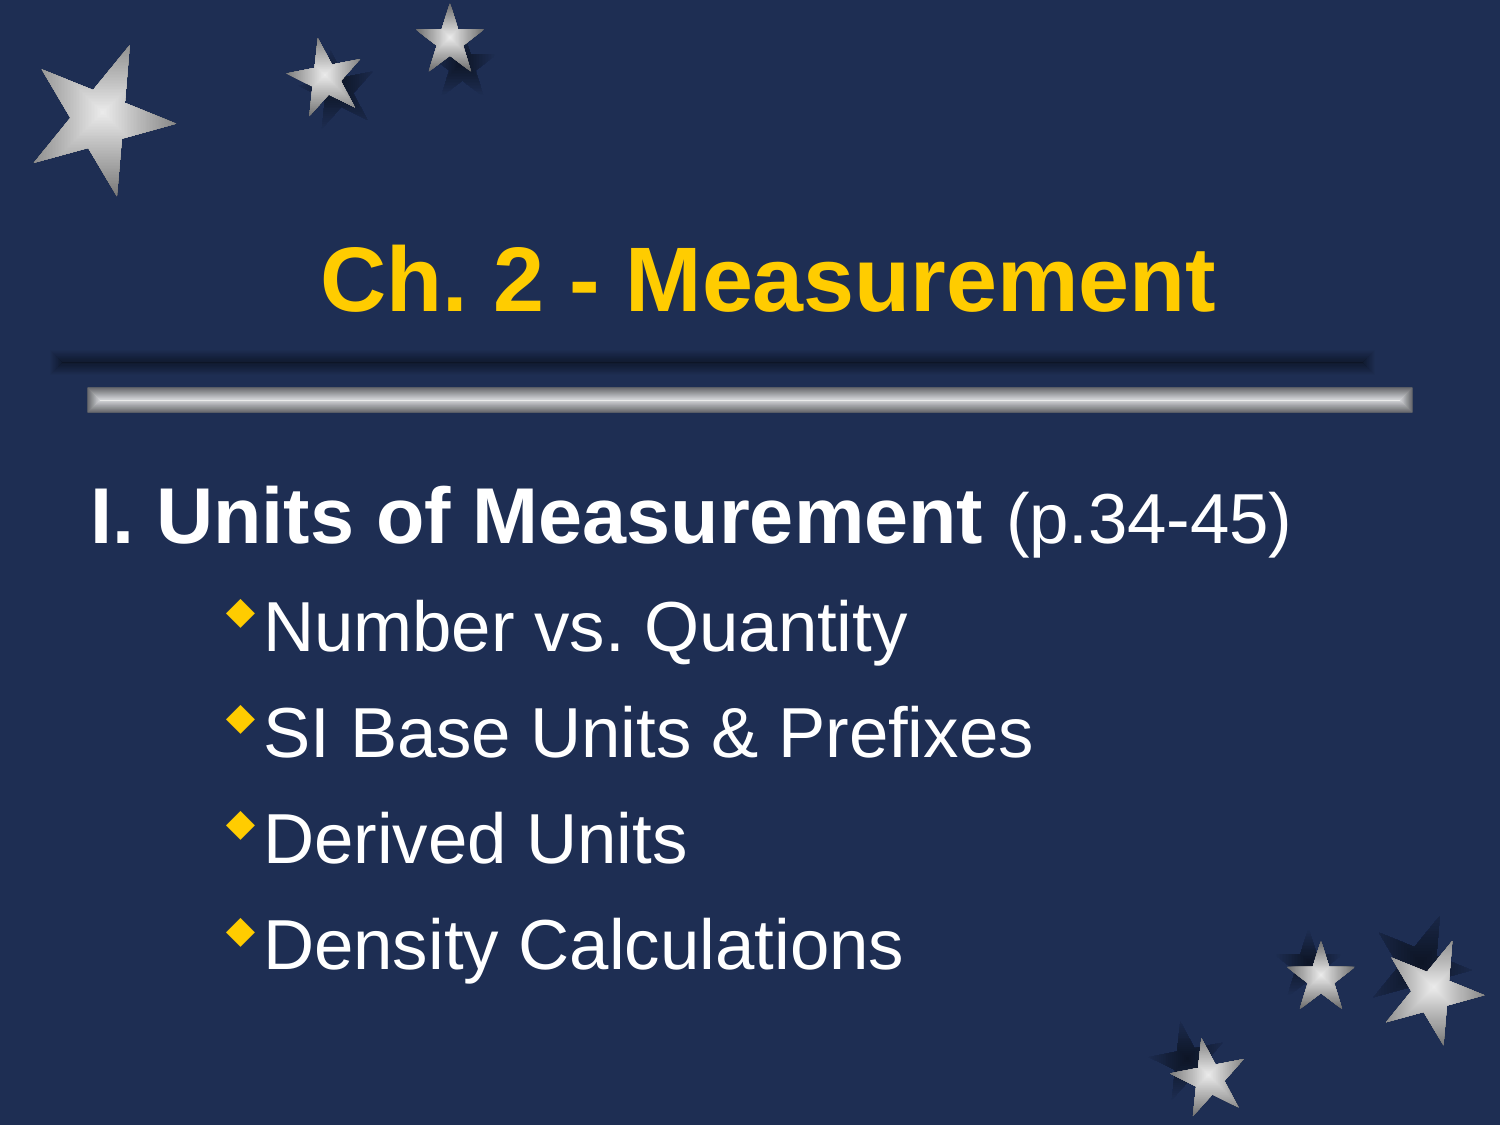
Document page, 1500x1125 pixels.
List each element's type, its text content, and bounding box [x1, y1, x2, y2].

title Ch. 2 - Measurement [112, 149, 1426, 338]
subtitle I. Units of Measurement (p.34-45) Number vs. Quantity SI Base Units & Prefixes Derived Units Density Calculations [74, 437, 1438, 1001]
